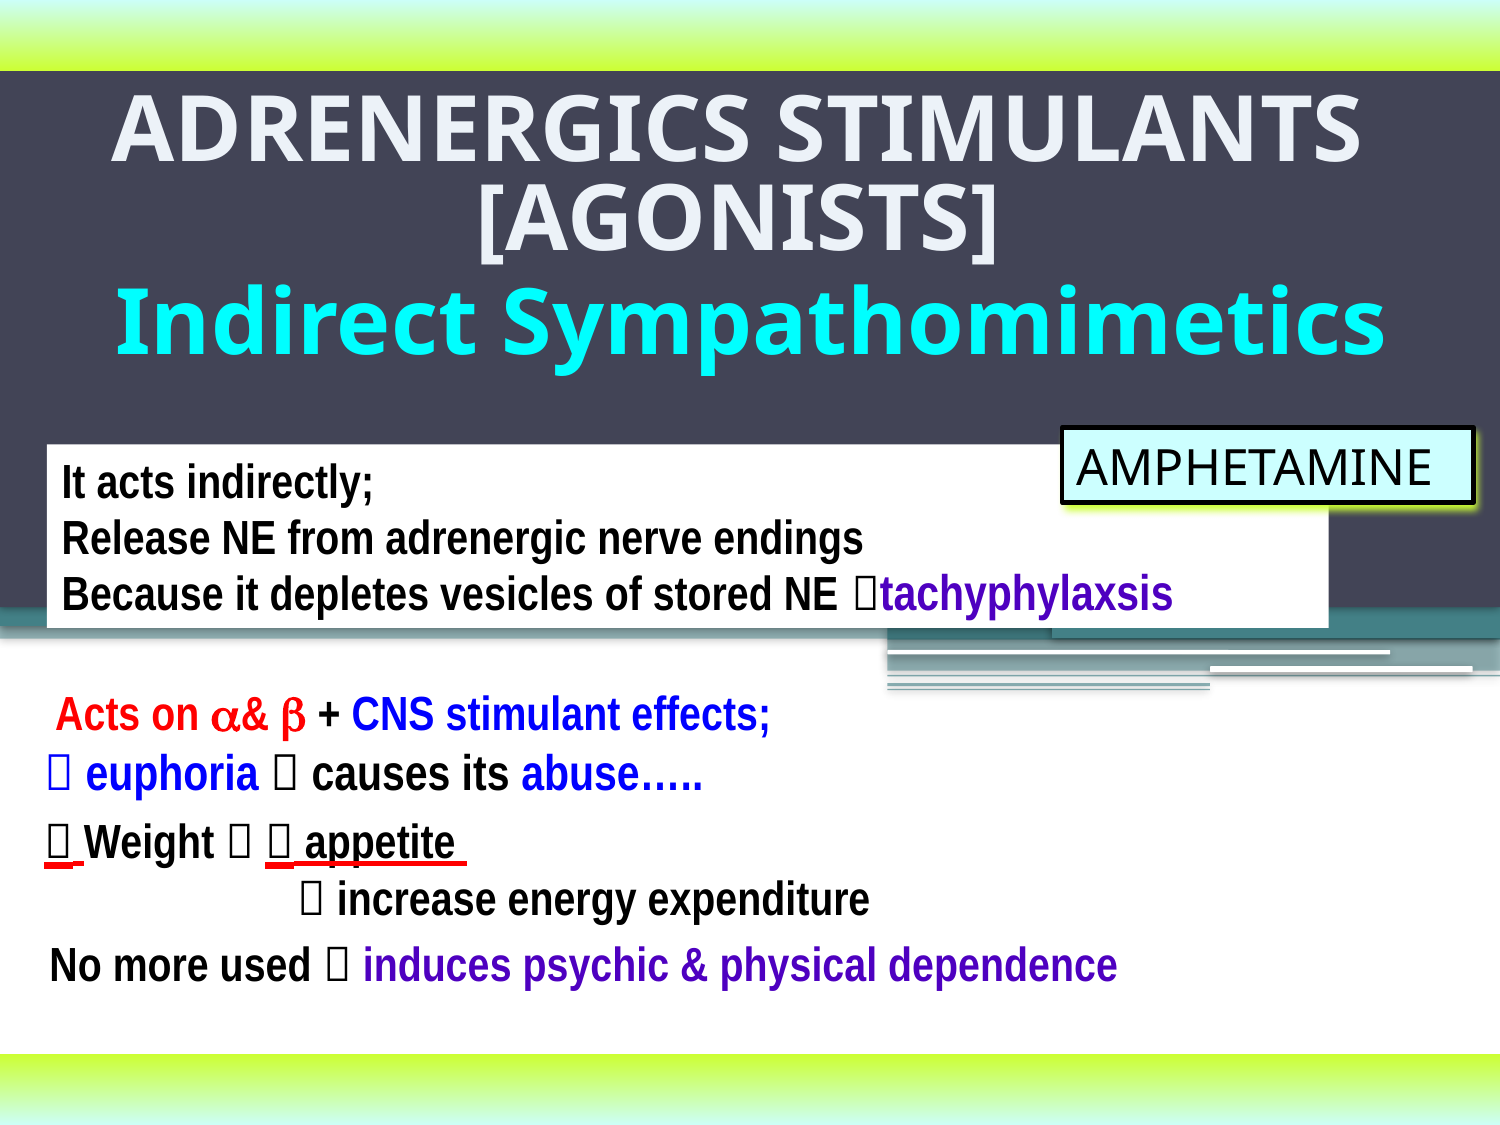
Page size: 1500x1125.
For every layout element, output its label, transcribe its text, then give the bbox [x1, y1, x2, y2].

text_box  Weight   appetite  increase energy expenditure [29, 838, 1483, 933]
text_box [0, 0, 1500, 72]
text_box AMPHETAMINE [1062, 427, 1474, 503]
text_box Acts on a& b + CNS stimulant effects;  euphoria  causes its abuse….. [29, 680, 1483, 838]
text_box It acts indirectly; Release NE from adrenergic nerve endings Because it depletes vesicles of stored NE tachyphylaxsis [46, 444, 1329, 628]
text_box Indirect Sympathomimetics [100, 255, 1500, 381]
text_box [0, 1053, 1500, 1125]
text_box No more used  induces psychic & physical dependence [34, 931, 1453, 999]
text_box ADRENERGICS STIMULANTS [AGONISTS] [17, 82, 1459, 277]
